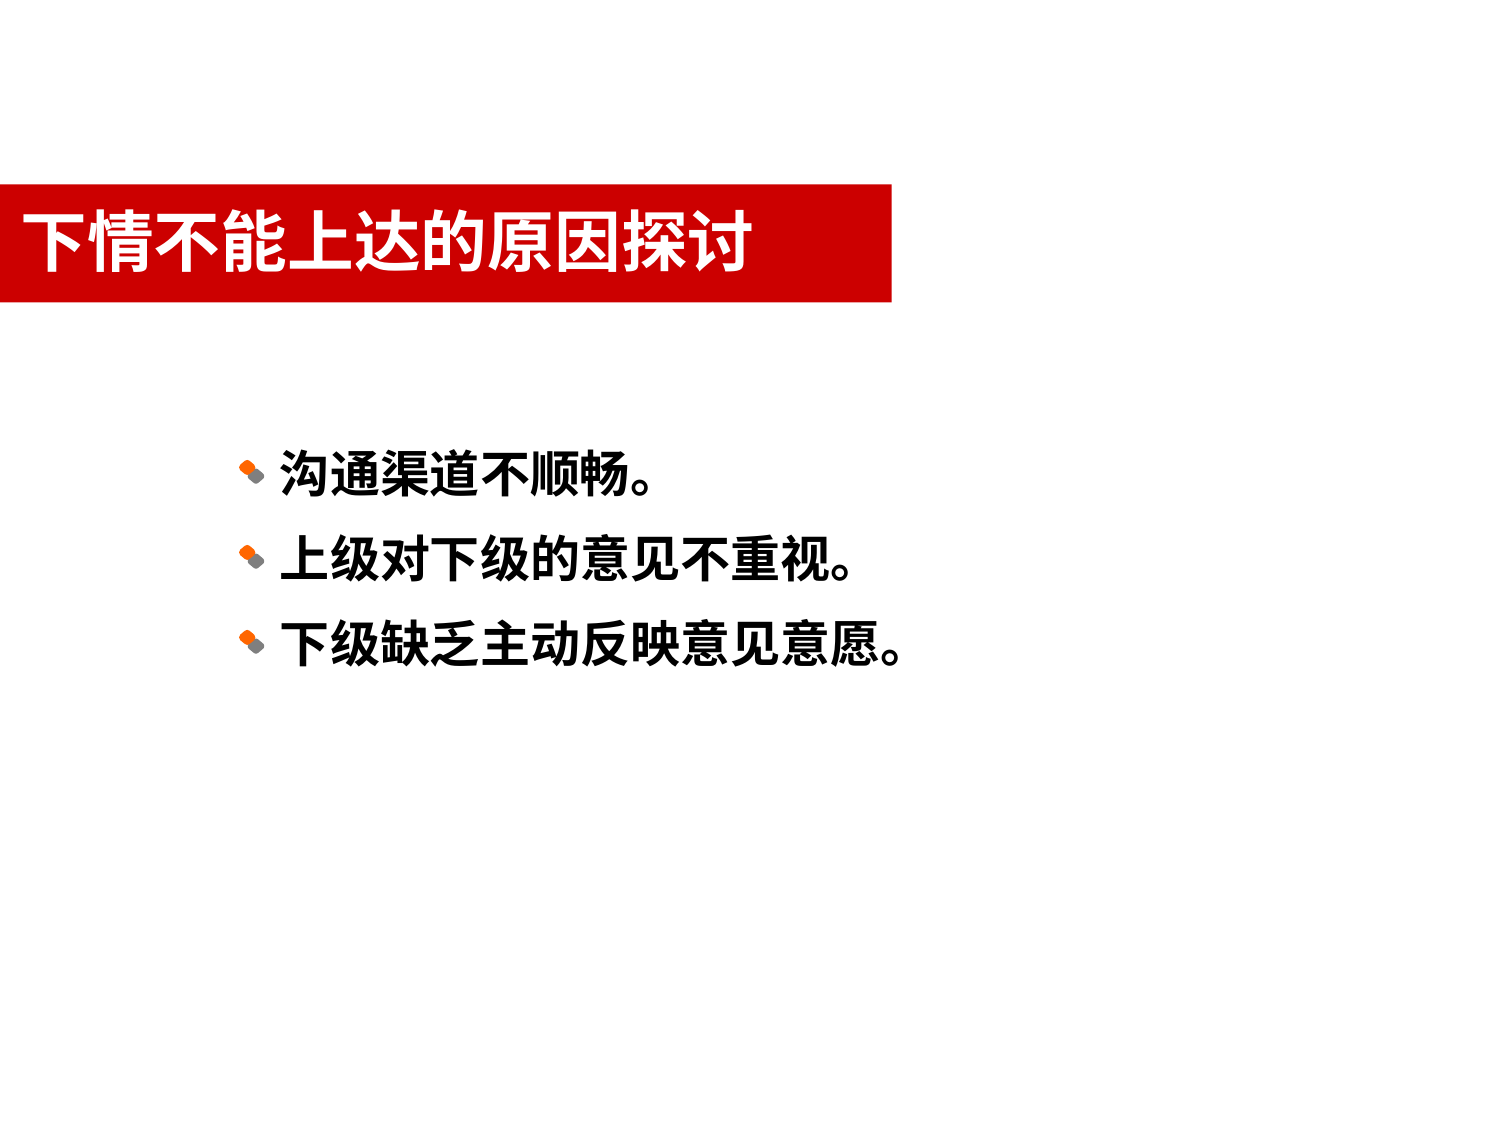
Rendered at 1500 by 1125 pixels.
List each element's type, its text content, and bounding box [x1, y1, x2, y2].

text_box [845, 184, 892, 303]
text_box [0, 184, 5, 303]
text_box 沟通渠道不顺畅。 上级对下级的意见不重视。 下级缺乏主动反映意见意愿。 [218, 435, 1053, 680]
text_box 下情不能上达的原因探讨 [5, 177, 845, 303]
